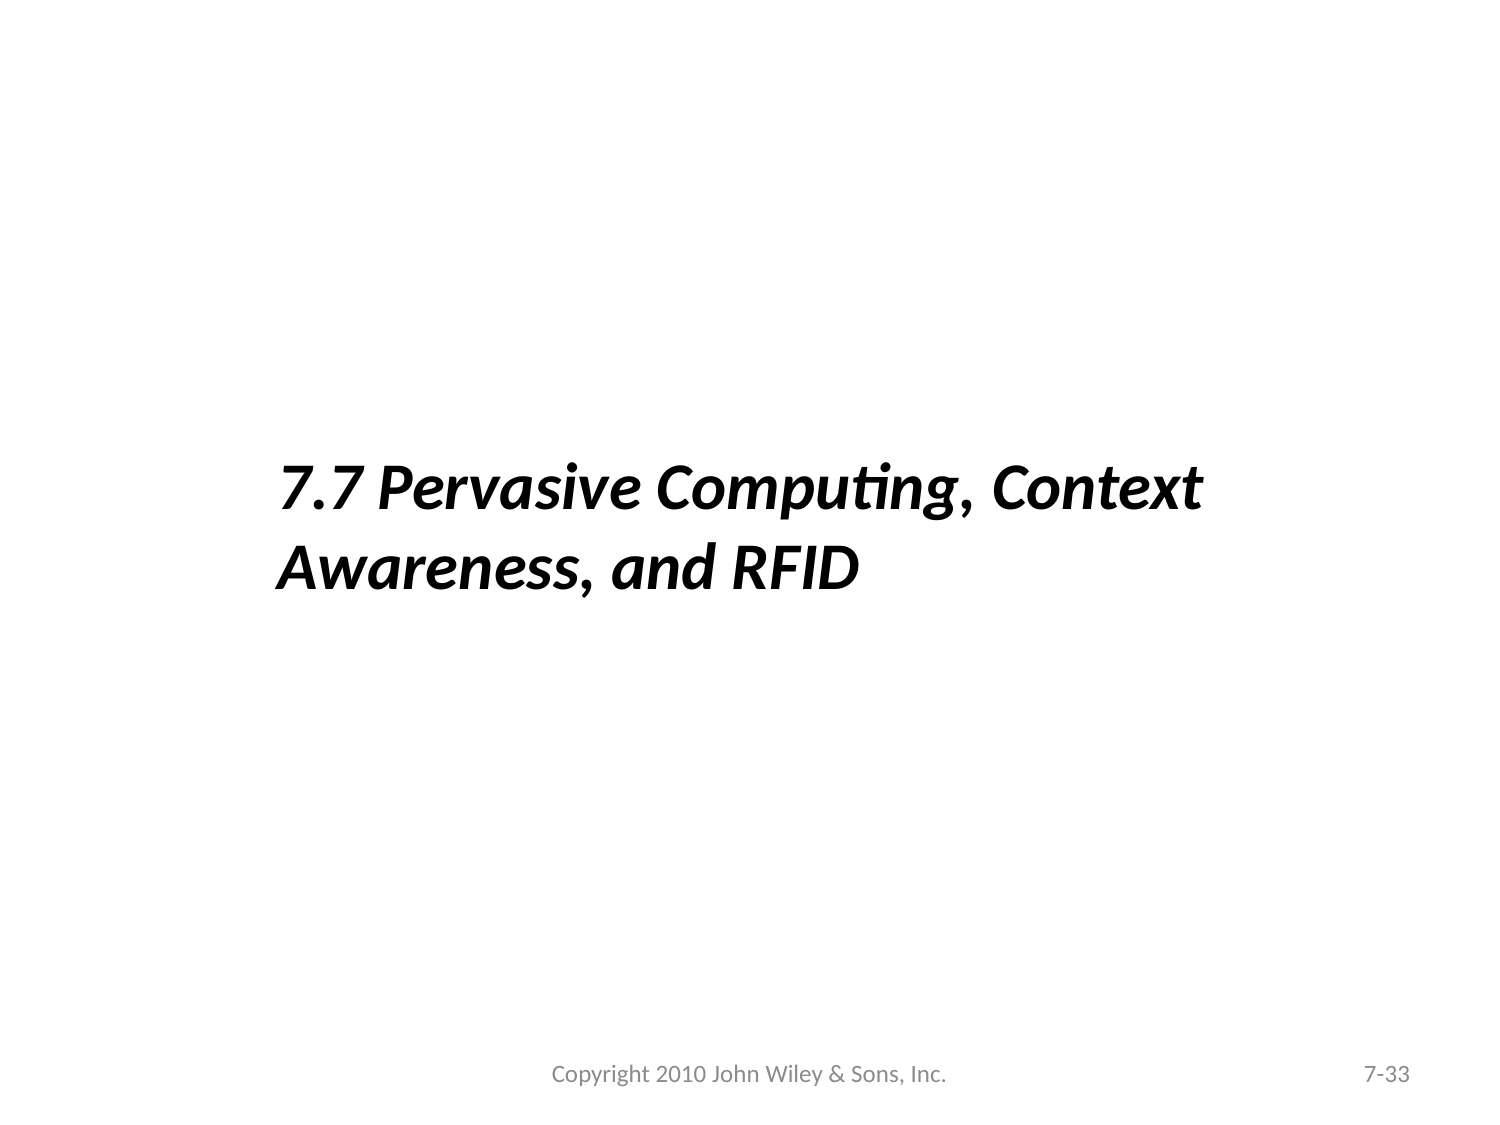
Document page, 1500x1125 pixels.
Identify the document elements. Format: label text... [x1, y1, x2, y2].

footer Copyright 2010 John Wiley & Sons, Inc. [512, 1042, 988, 1103]
slide_number 7-33 [1074, 1042, 1425, 1103]
text_box 7.7 Pervasive Computing, Context Awareness, and RFID [262, 435, 1375, 611]
